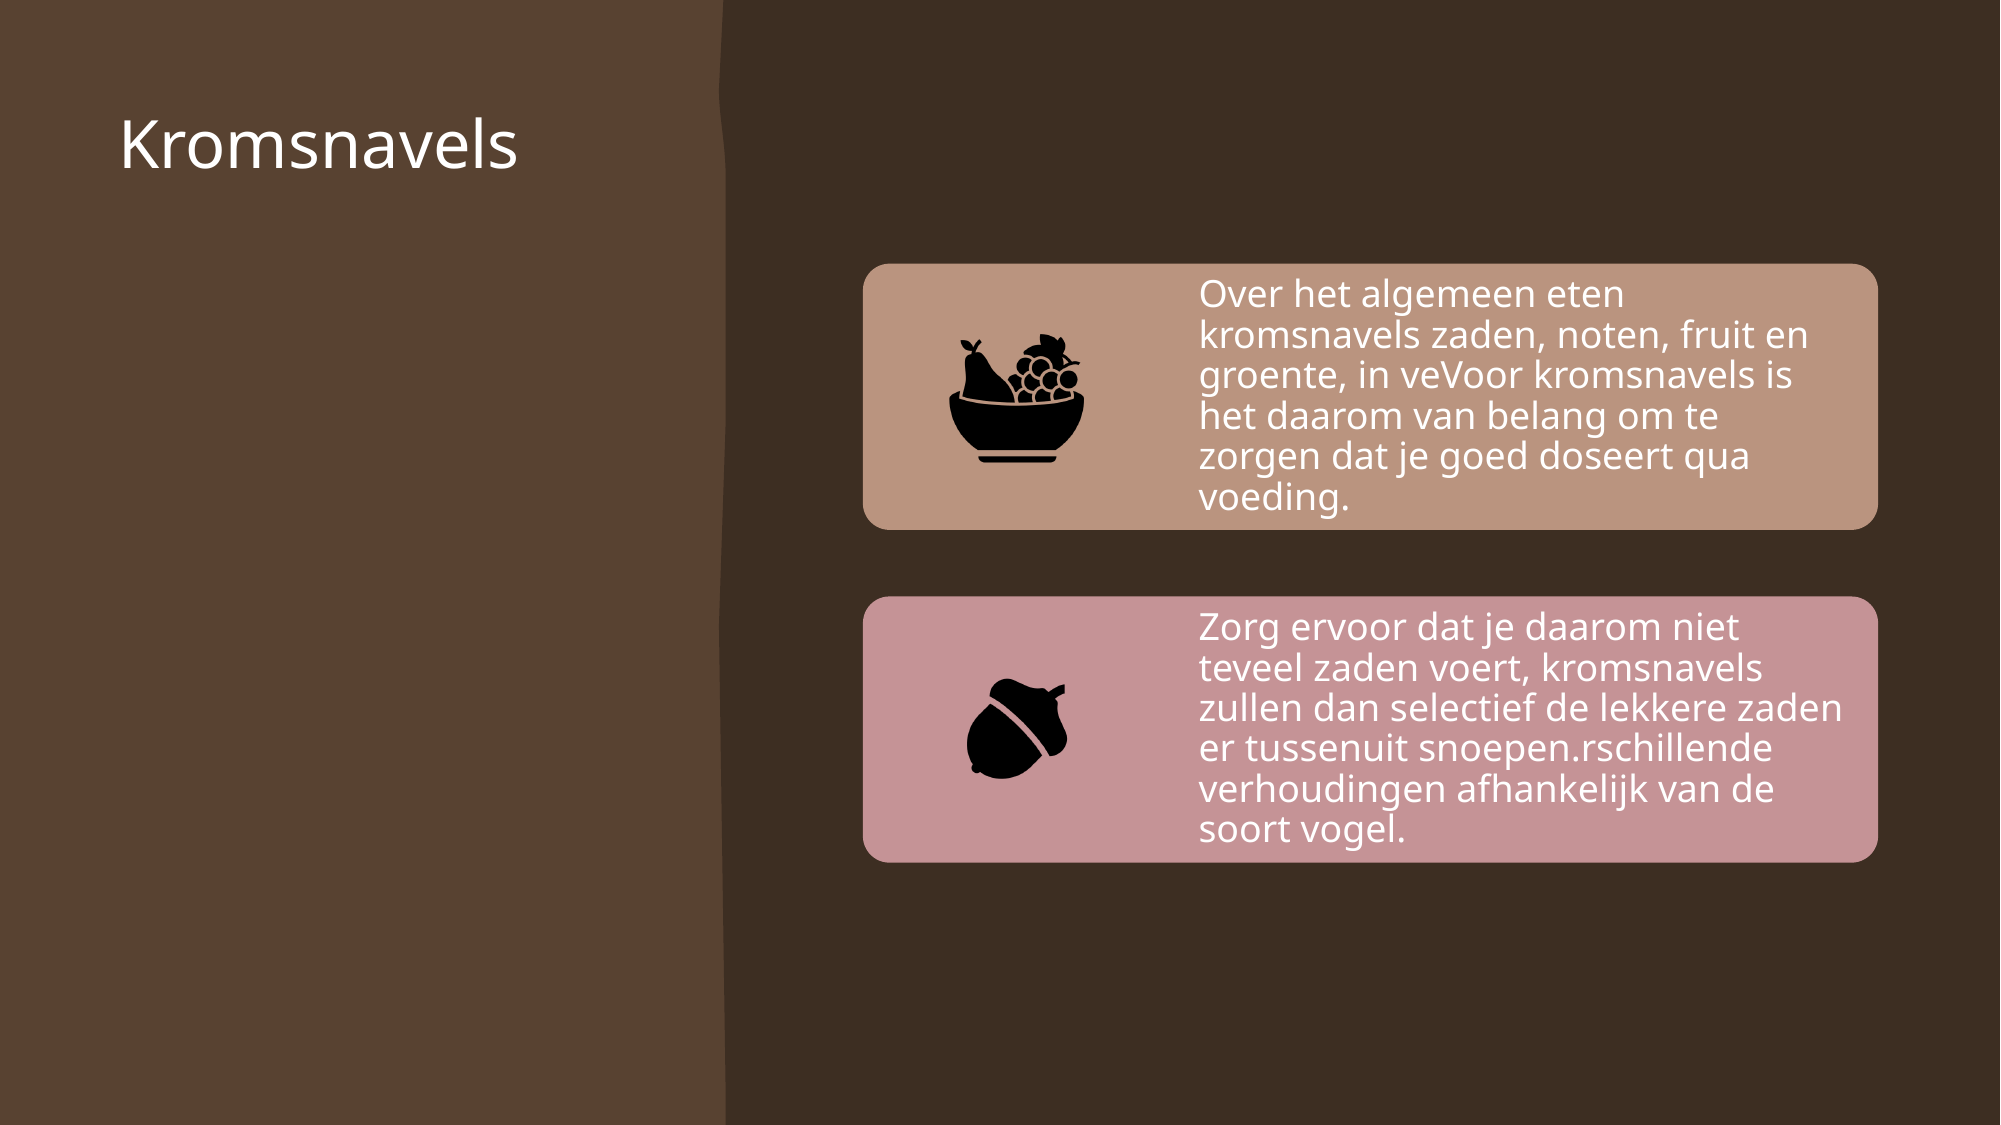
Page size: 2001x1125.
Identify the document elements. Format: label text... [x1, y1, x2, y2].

text_box [717, 0, 2000, 1125]
title Kromsnavels [118, 101, 628, 1006]
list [862, 119, 1879, 1007]
text_box [0, 0, 724, 1125]
